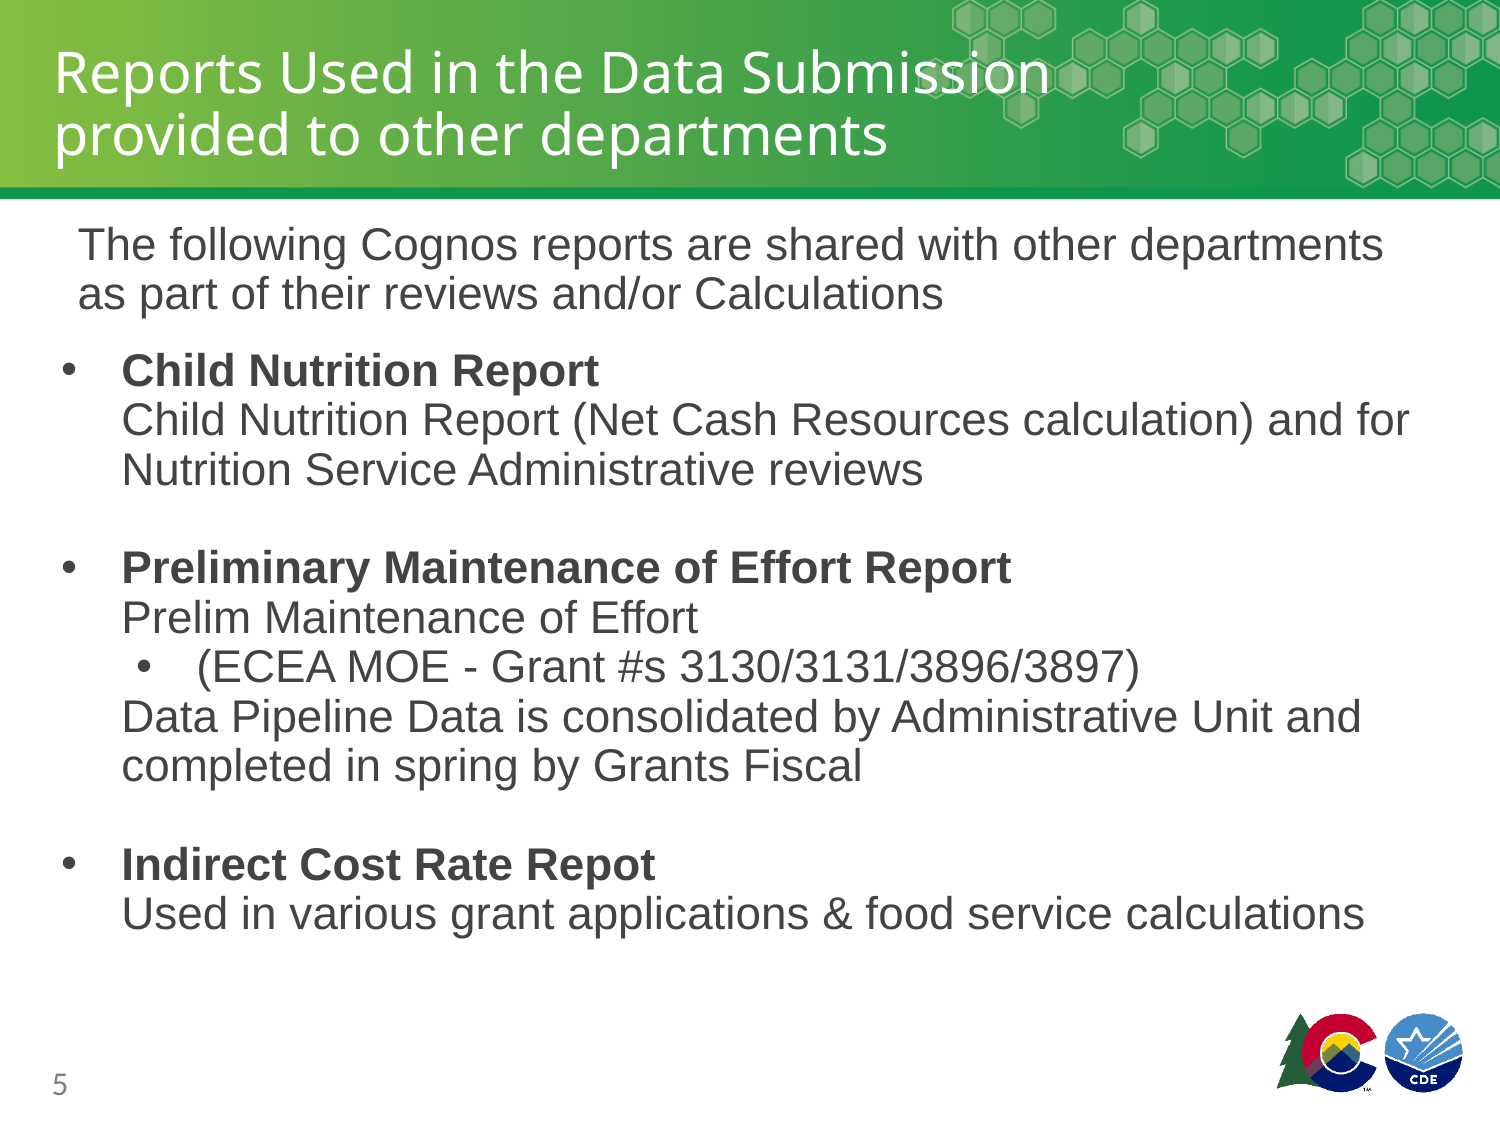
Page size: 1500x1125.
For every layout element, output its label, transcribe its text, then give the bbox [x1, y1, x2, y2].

list Child Nutrition Report Child Nutrition Report (Net Cash Resources calculation) and for Nutrition Service Administrative reviews Preliminary Maintenance of Effort Report Prelim Maintenance of Effort (ECEA MOE - Grant #s 3130/3131/3896/3897) Data Pipeline Data is consolidated by Administrative Unit and completed in spring by Grants Fiscal Indirect Cost Rate Repot Used in various grant applications & food service calculations [46, 346, 1462, 1041]
picture [0, 0, 1500, 200]
title Reports Used in the Data Submission provided to other departments [53, 43, 1263, 168]
picture [1275, 1012, 1463, 1093]
text_box The following Cognos reports are shared with other departments as part of their reviews and/or Calculations [62, 205, 1439, 347]
slide_number 5 [36, 1054, 375, 1115]
